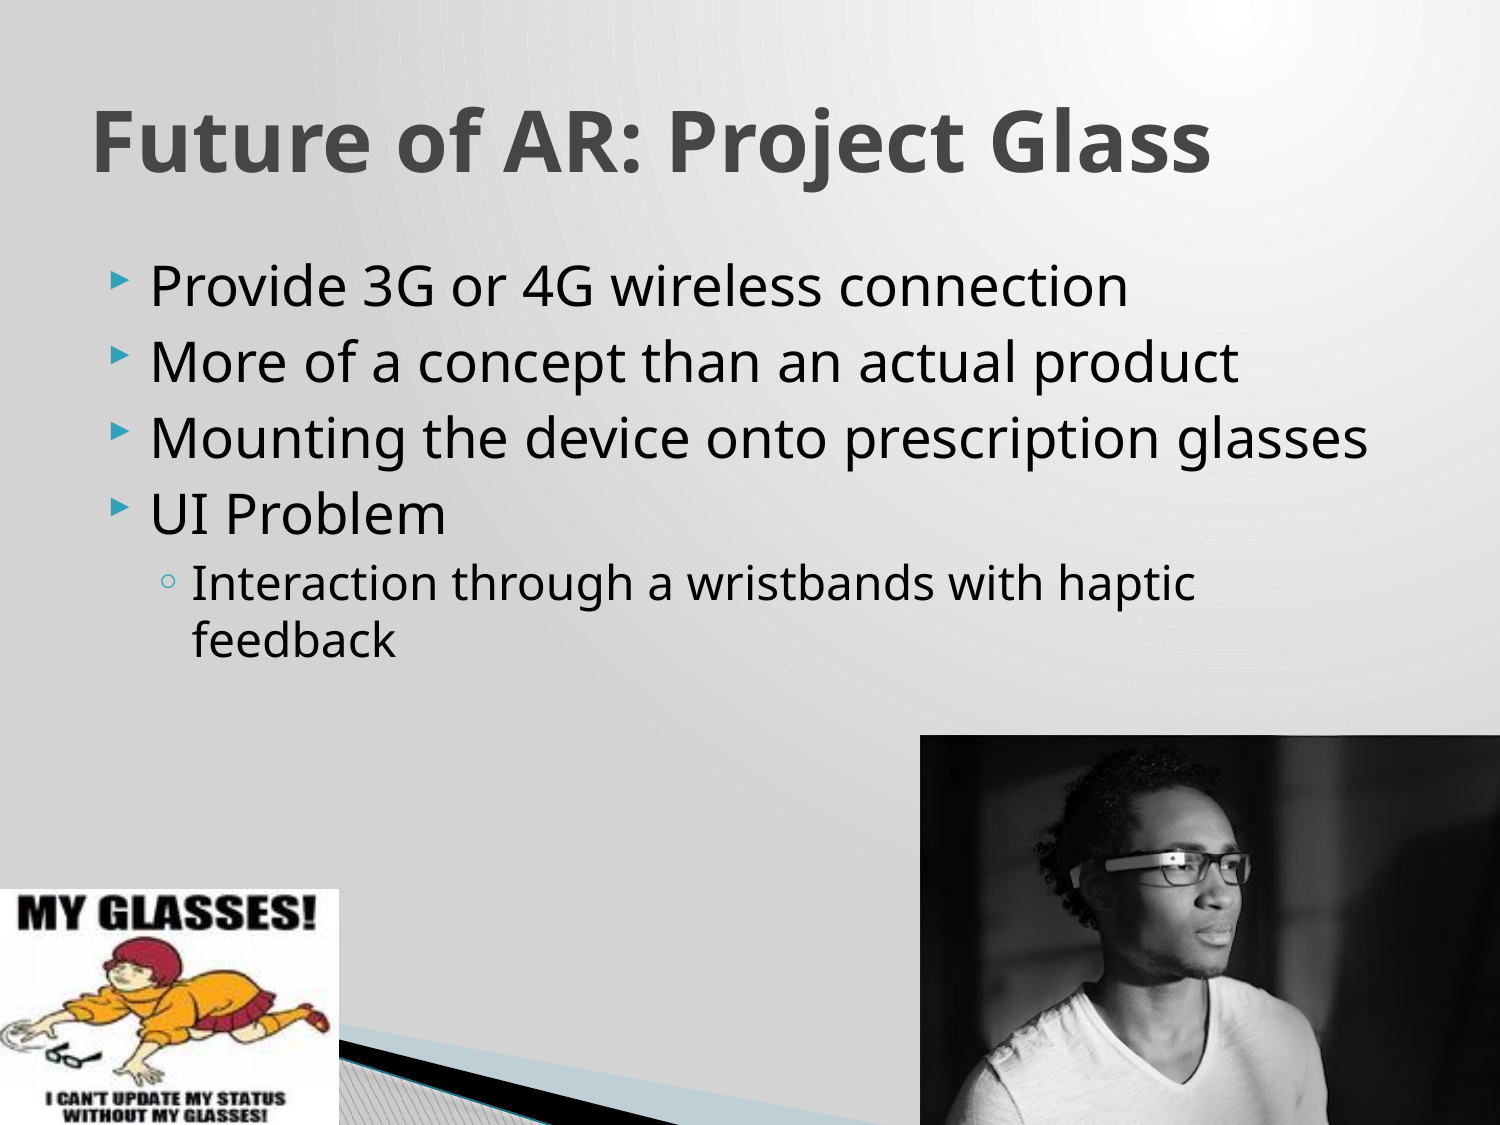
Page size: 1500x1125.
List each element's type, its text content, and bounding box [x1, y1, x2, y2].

list Provide 3G or 4G wireless connection More of a concept than an actual product Mounting the device onto prescription glasses UI Problem Interaction through a wristbands with haptic feedback [75, 243, 1425, 986]
picture [920, 735, 1500, 1125]
picture [0, 888, 339, 1125]
title Future of AR: Project Glass [75, 45, 1425, 233]
